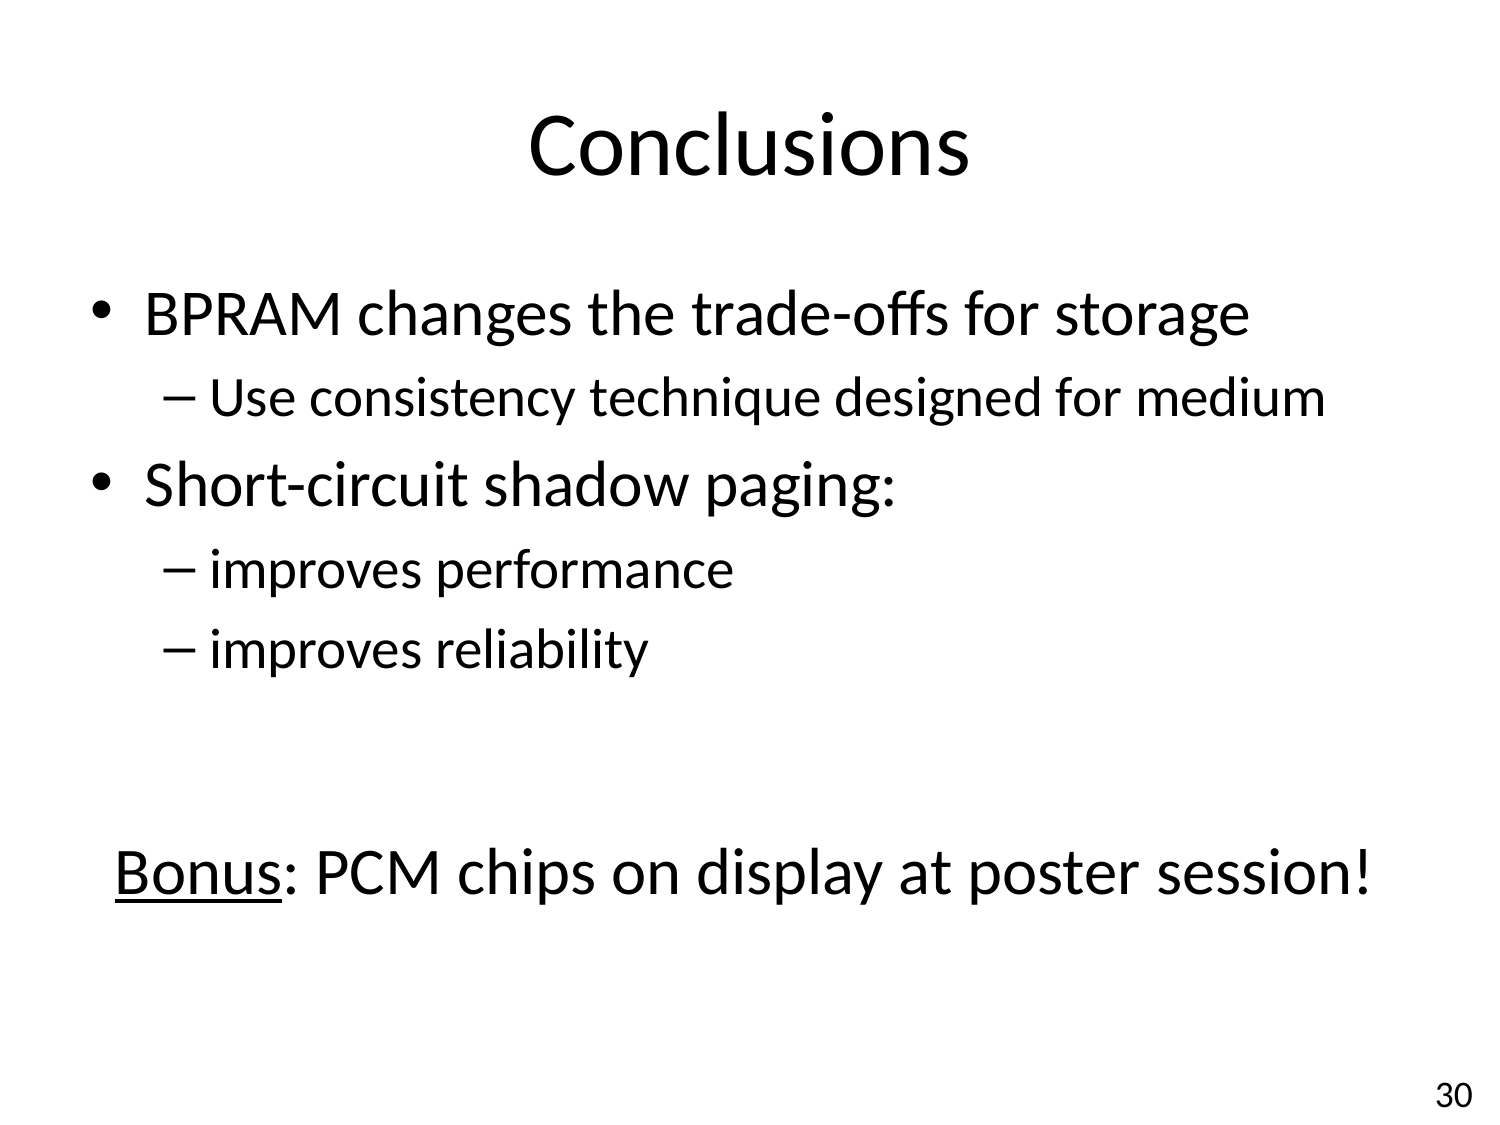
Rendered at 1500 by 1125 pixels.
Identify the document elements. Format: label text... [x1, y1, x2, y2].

slide_number 30 [1137, 1062, 1488, 1123]
list BPRAM changes the trade-offs for storage Use consistency technique designed for medium Short-circuit shadow paging: improves performance improves reliability [75, 262, 1488, 688]
text_box Bonus: PCM chips on display at poster session! [99, 820, 1450, 938]
title Conclusions [75, 45, 1425, 233]
